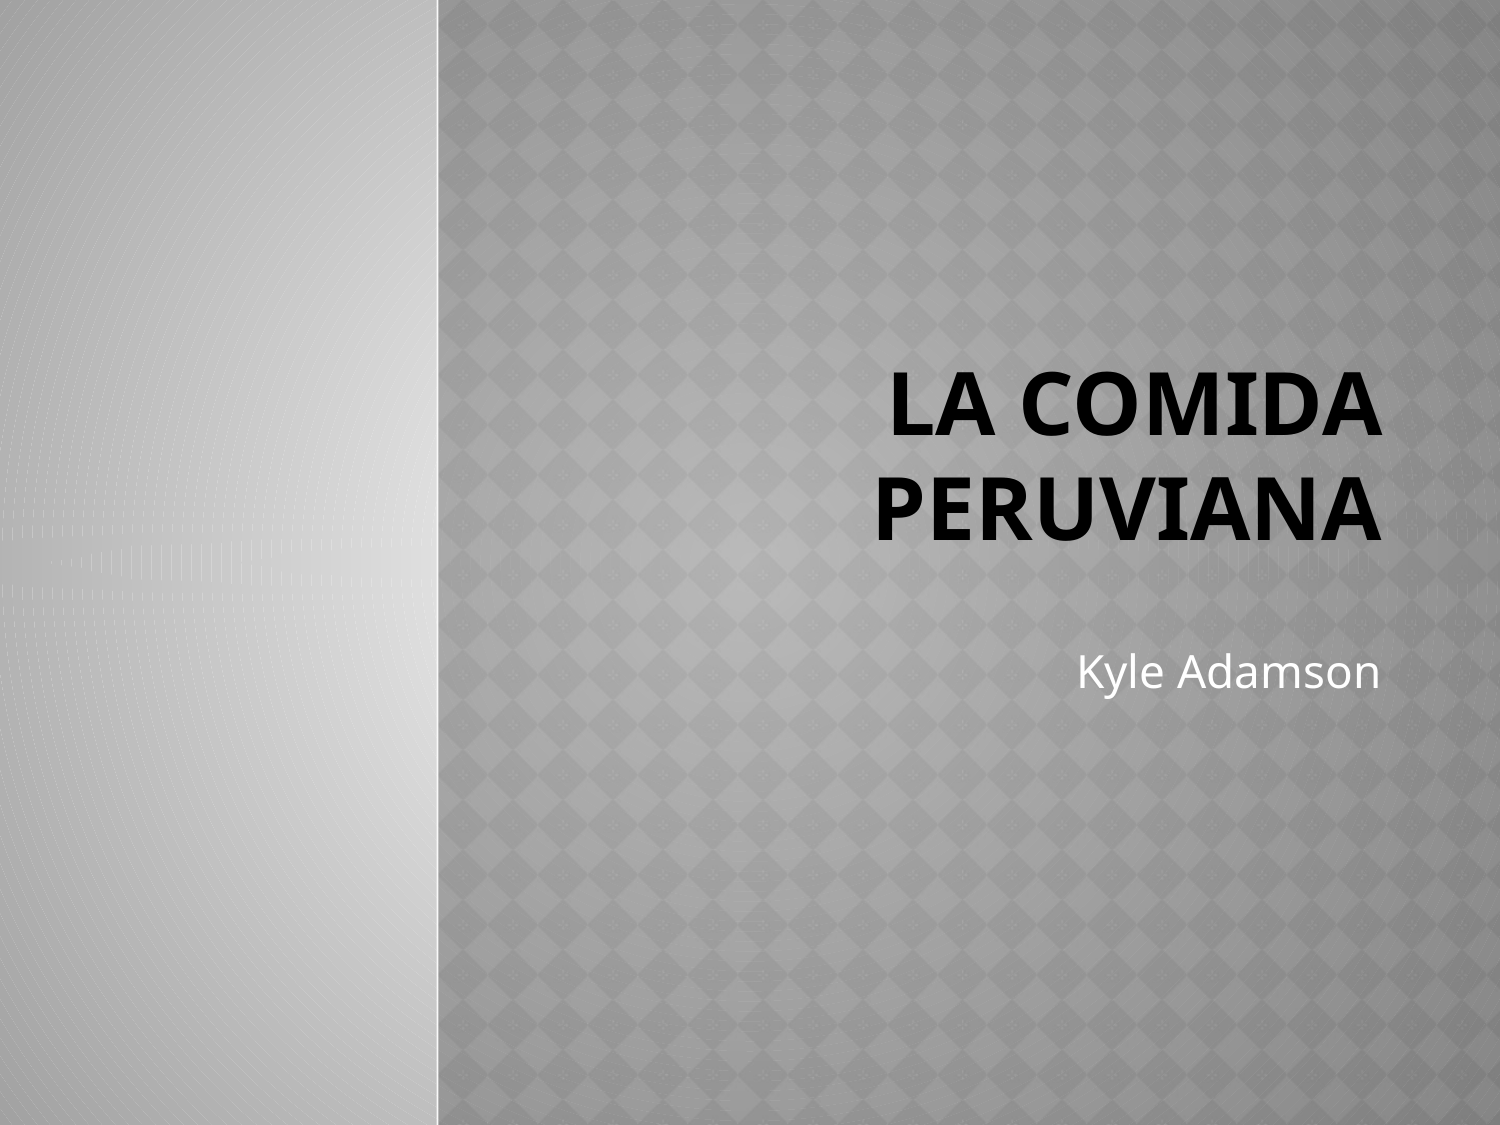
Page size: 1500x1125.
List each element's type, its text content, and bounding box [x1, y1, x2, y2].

subtitle Kyle Adamson [549, 575, 1389, 756]
title La comida peruviana [552, 87, 1390, 558]
